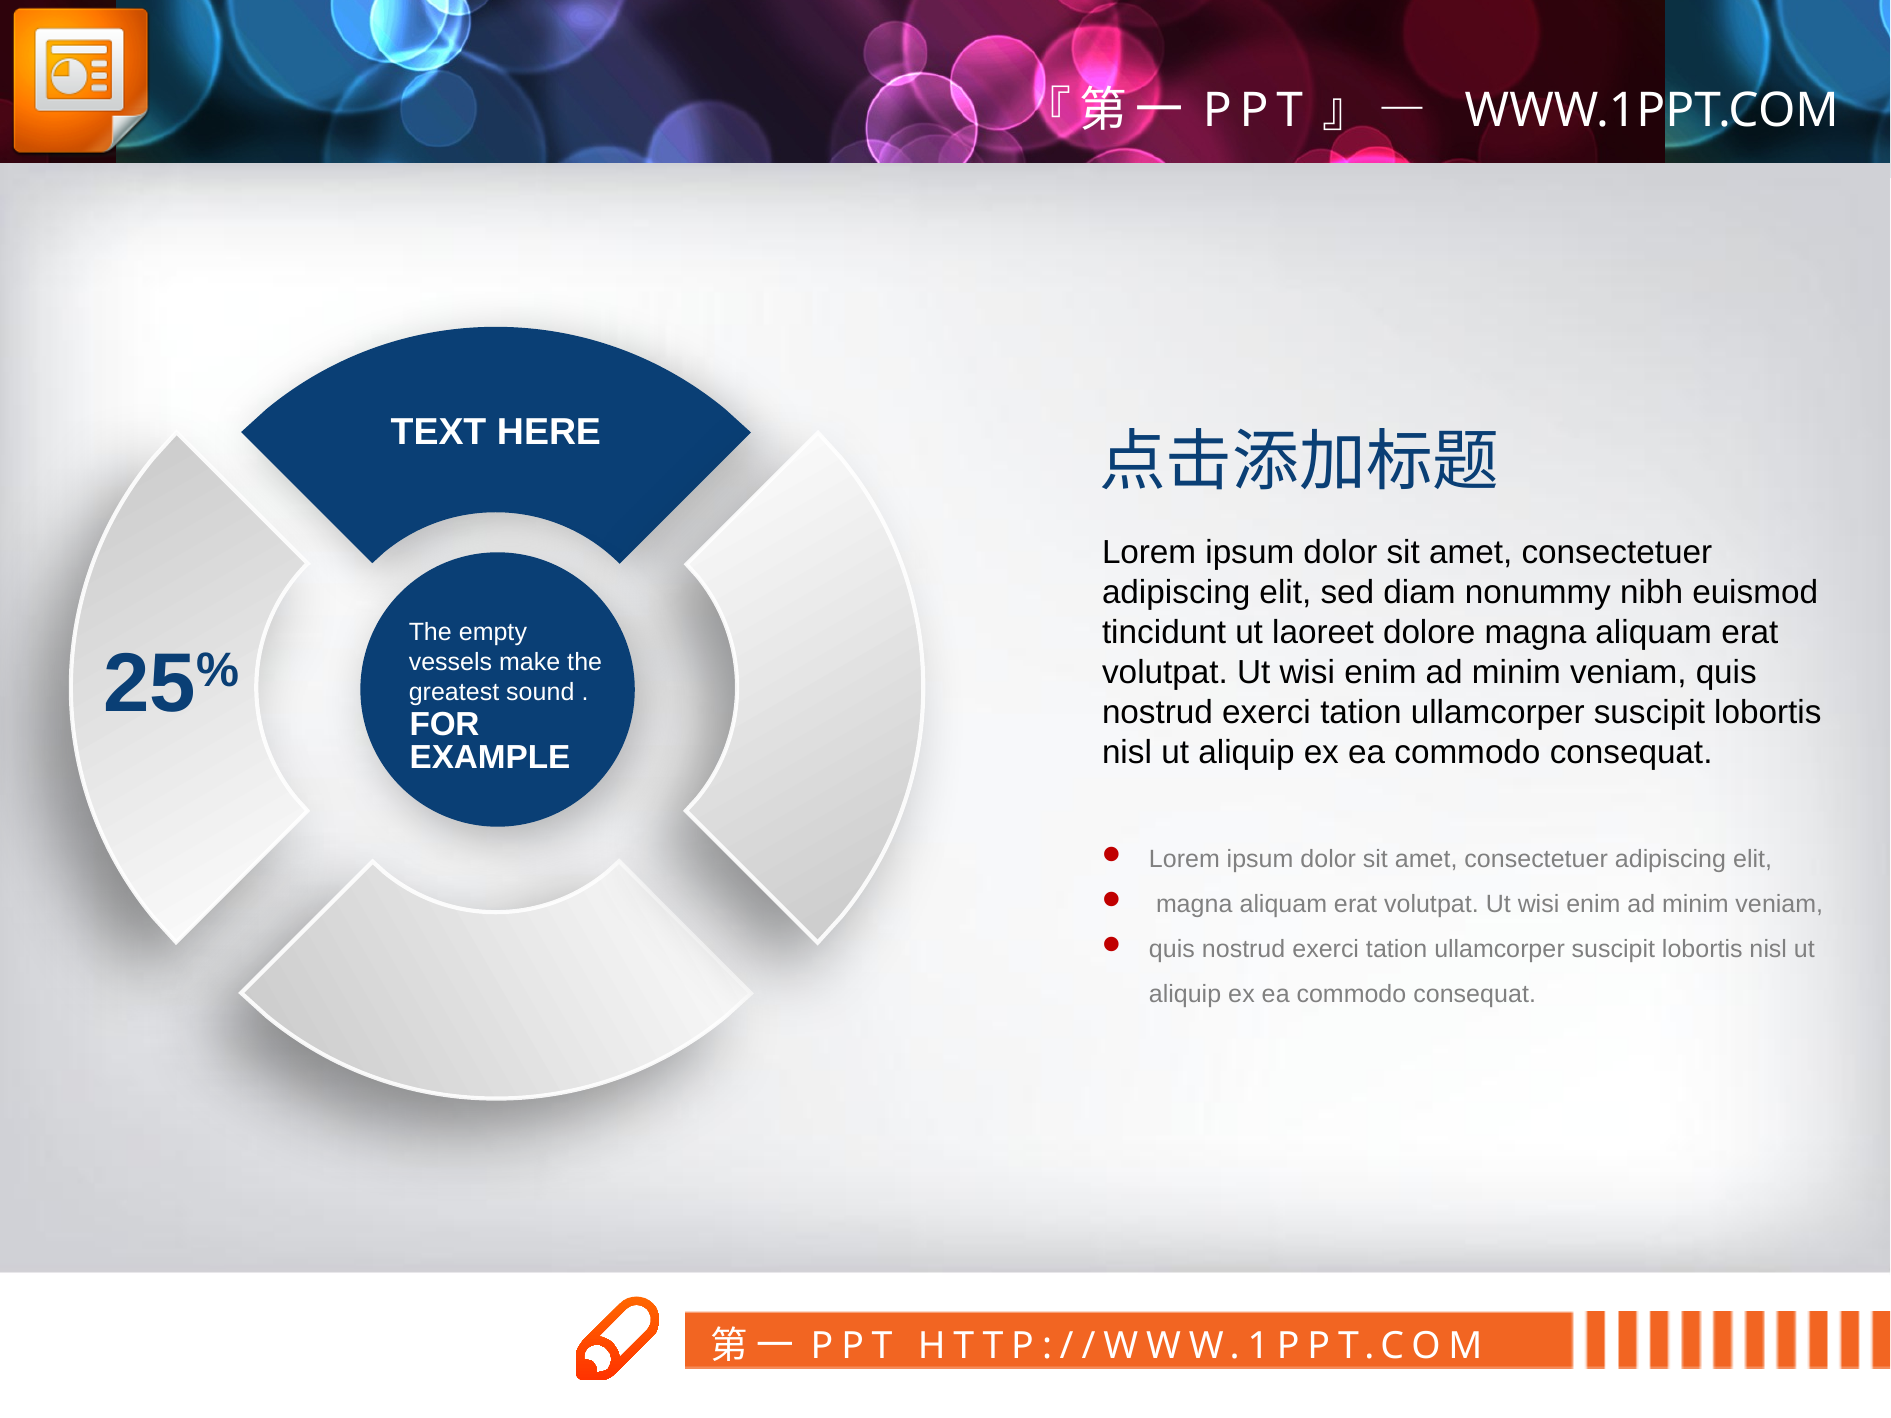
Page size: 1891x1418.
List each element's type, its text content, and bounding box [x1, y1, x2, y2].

text_box [685, 432, 924, 943]
text_box [397, 646, 635, 827]
text_box The empty vessels make the greatest sound . [393, 608, 628, 713]
text_box 25% [88, 621, 254, 736]
text_box [360, 552, 608, 780]
text_box [241, 861, 747, 1099]
text_box [241, 326, 751, 564]
text_box FOR EXAMPLE [394, 700, 595, 783]
picture [0, 0, 1891, 1275]
text_box Lorem ipsum dolor sit amet, consectetuer adipiscing elit, magna aliquam erat volutpat. Ut wisi enim ad minim veniam, quis nostrud exerci tation ullamcorper suscipit lobortis nisl ut aliquip ex ea commodo consequat. [1087, 820, 1853, 1015]
text_box TEXT HERE [375, 403, 616, 460]
text_box [70, 432, 308, 943]
text_box 点击添加标题 [1084, 410, 1515, 505]
text_box Lorem ipsum dolor sit amet, consectetuer adipiscing elit, sed diam nonummy nibh euismod tincidunt ut laoreet dolore magna aliquam erat volutpat. Ut wisi enim ad minim veniam, quis nostrud exerci tation ullamcorper suscipit lobortis nisl ut aliquip ex ea commodo consequat. [1087, 522, 1853, 778]
picture [685, 1311, 1891, 1369]
